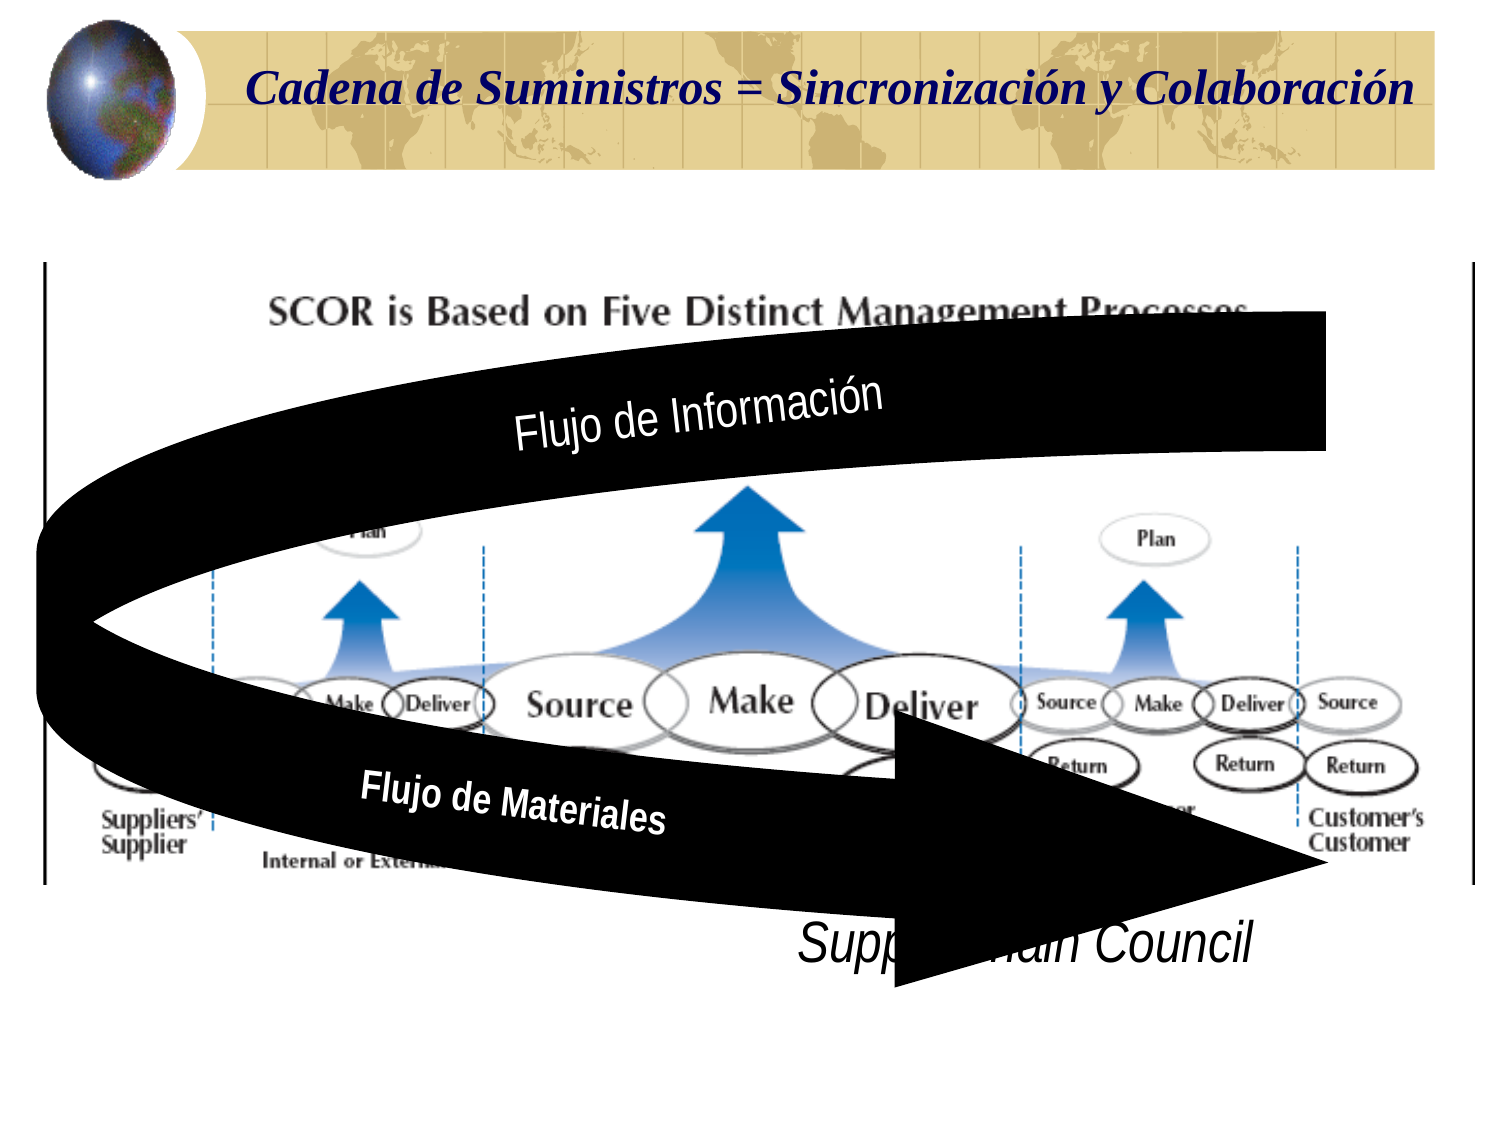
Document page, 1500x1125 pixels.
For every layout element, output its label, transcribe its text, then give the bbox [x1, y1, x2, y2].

picture [42, 14, 190, 185]
title Cadena de Suministros = Sincronización y Colaboración [229, 54, 1500, 115]
text_box Supply Chain Council [788, 910, 895, 979]
text_box Supply Chain Council [925, 900, 1271, 979]
text_box [628, 893, 1219, 987]
picture [43, 262, 1476, 885]
